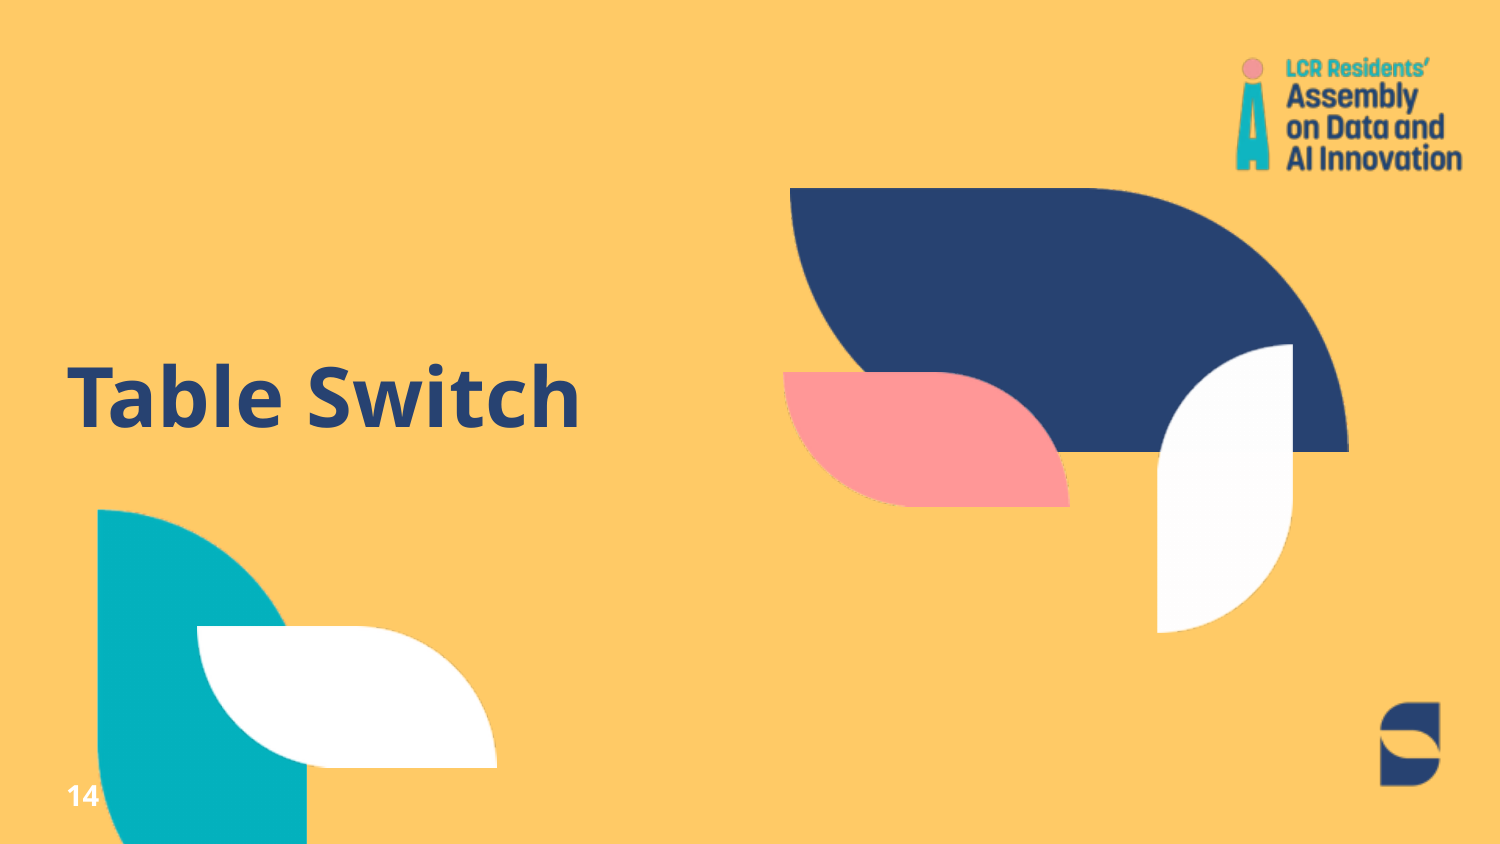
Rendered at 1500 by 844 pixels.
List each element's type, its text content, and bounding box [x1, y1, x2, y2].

picture [0, 510, 497, 844]
title Table Switch [51, 122, 1018, 459]
picture [1363, 685, 1458, 804]
picture [1233, 55, 1466, 173]
picture [782, 188, 1370, 632]
